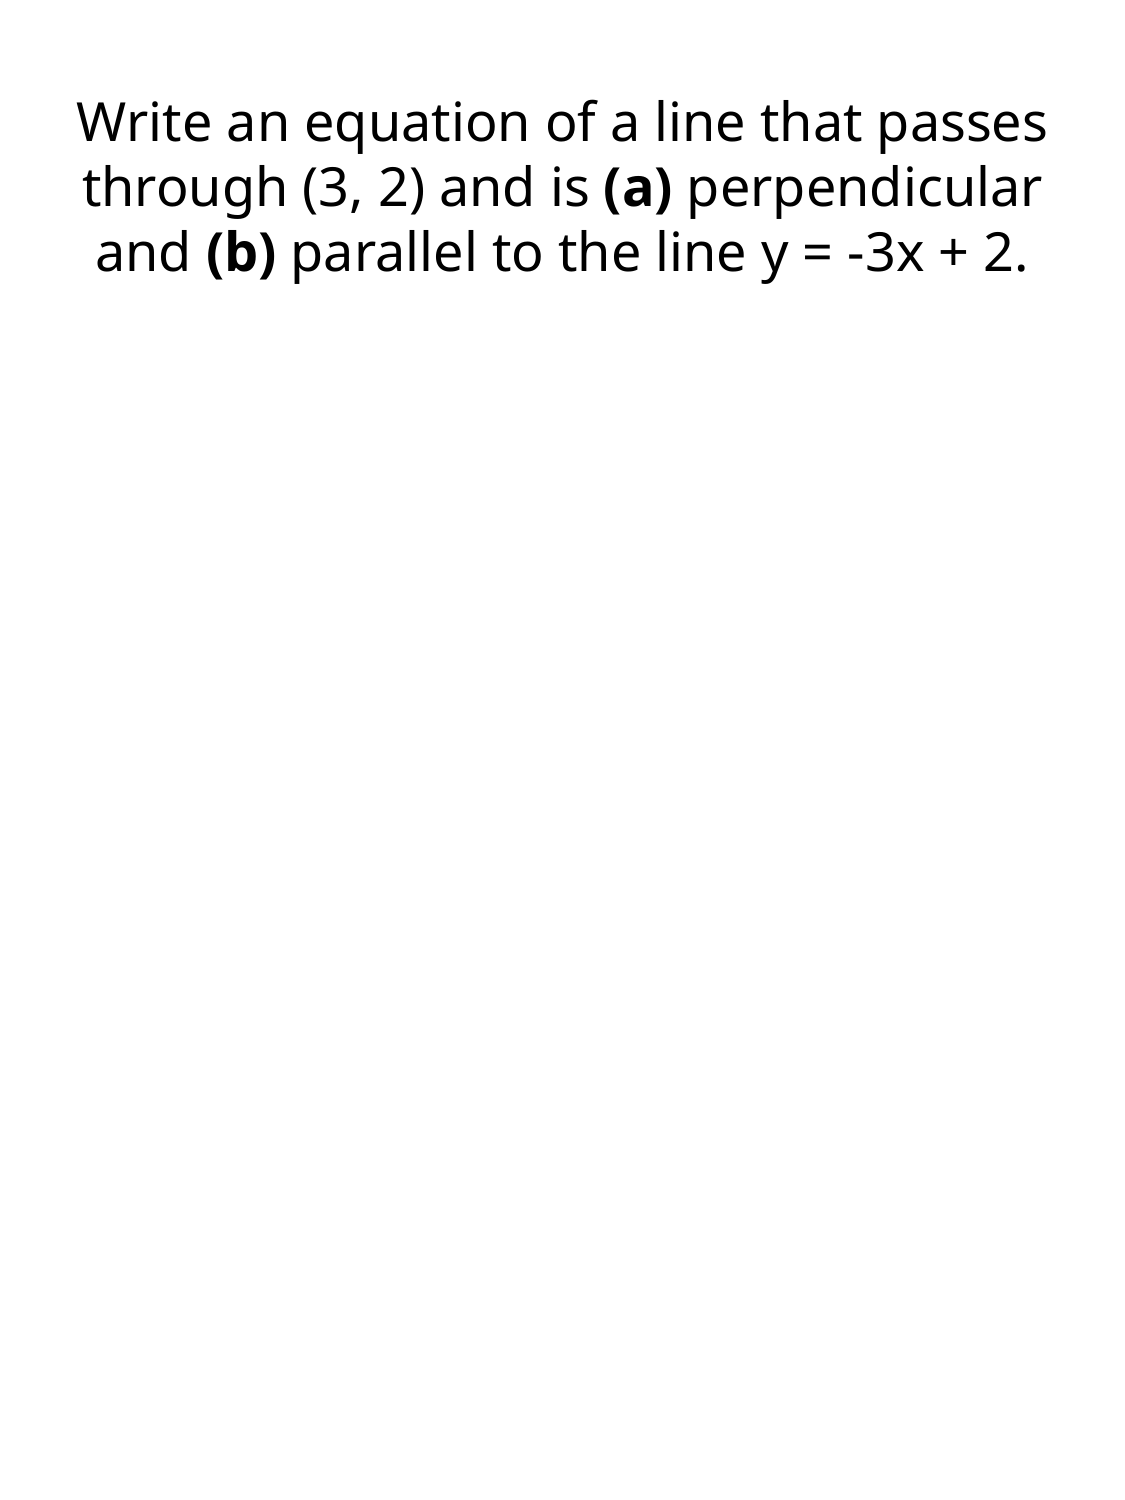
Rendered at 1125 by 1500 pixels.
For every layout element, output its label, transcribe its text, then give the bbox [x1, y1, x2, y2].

title Write an equation of a line that passes through (3, 2) and is (a) perpendicular and (b) parallel to the line y = -3x + 2. [56, 60, 1069, 310]
